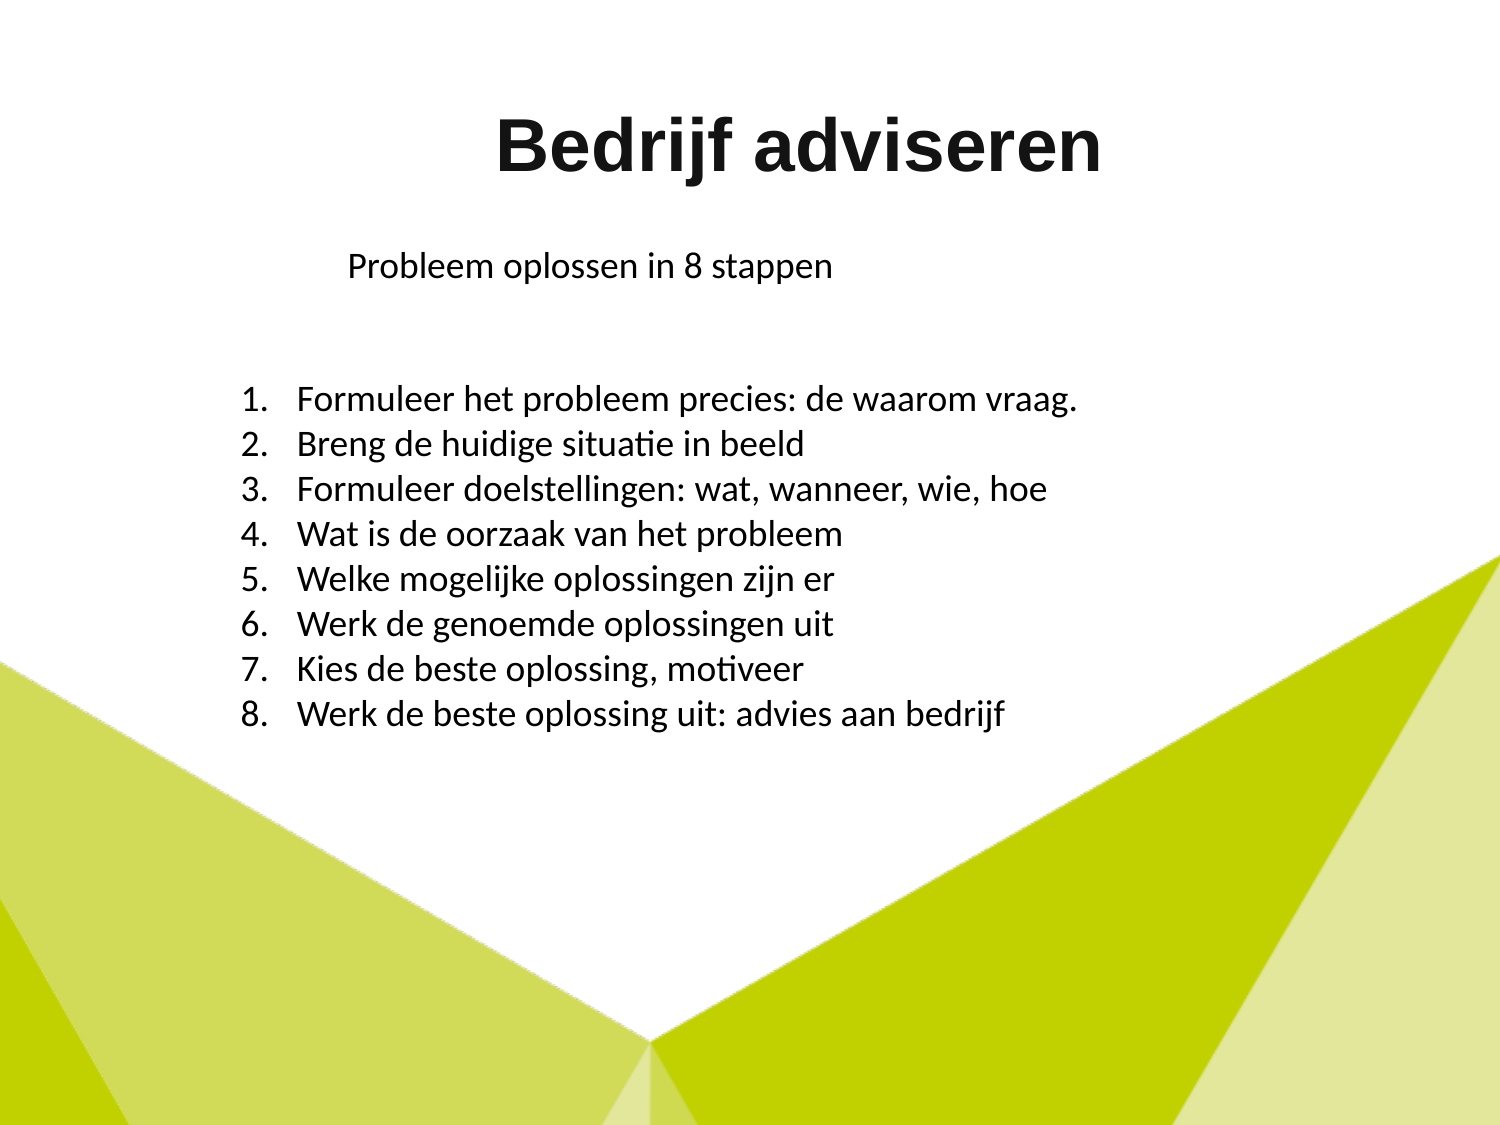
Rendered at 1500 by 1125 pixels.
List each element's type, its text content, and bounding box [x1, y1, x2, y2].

picture [0, 481, 1500, 1125]
text_box Formuleer het probleem precies: de waarom vraag. Breng de huidige situatie in beeld Formuleer doelstellingen: wat, wanneer, wie, hoe Wat is de oorzaak van het probleem Welke mogelijke oplossingen zijn er Werk de genoemde oplossingen uit Kies de beste oplossing, motiveer Werk de beste oplossing uit: advies aan bedrijf [225, 366, 1232, 479]
text_box Bedrijf adviseren [57, 89, 1500, 195]
text_box Probleem oplossen in 8 stappen [332, 234, 1125, 294]
